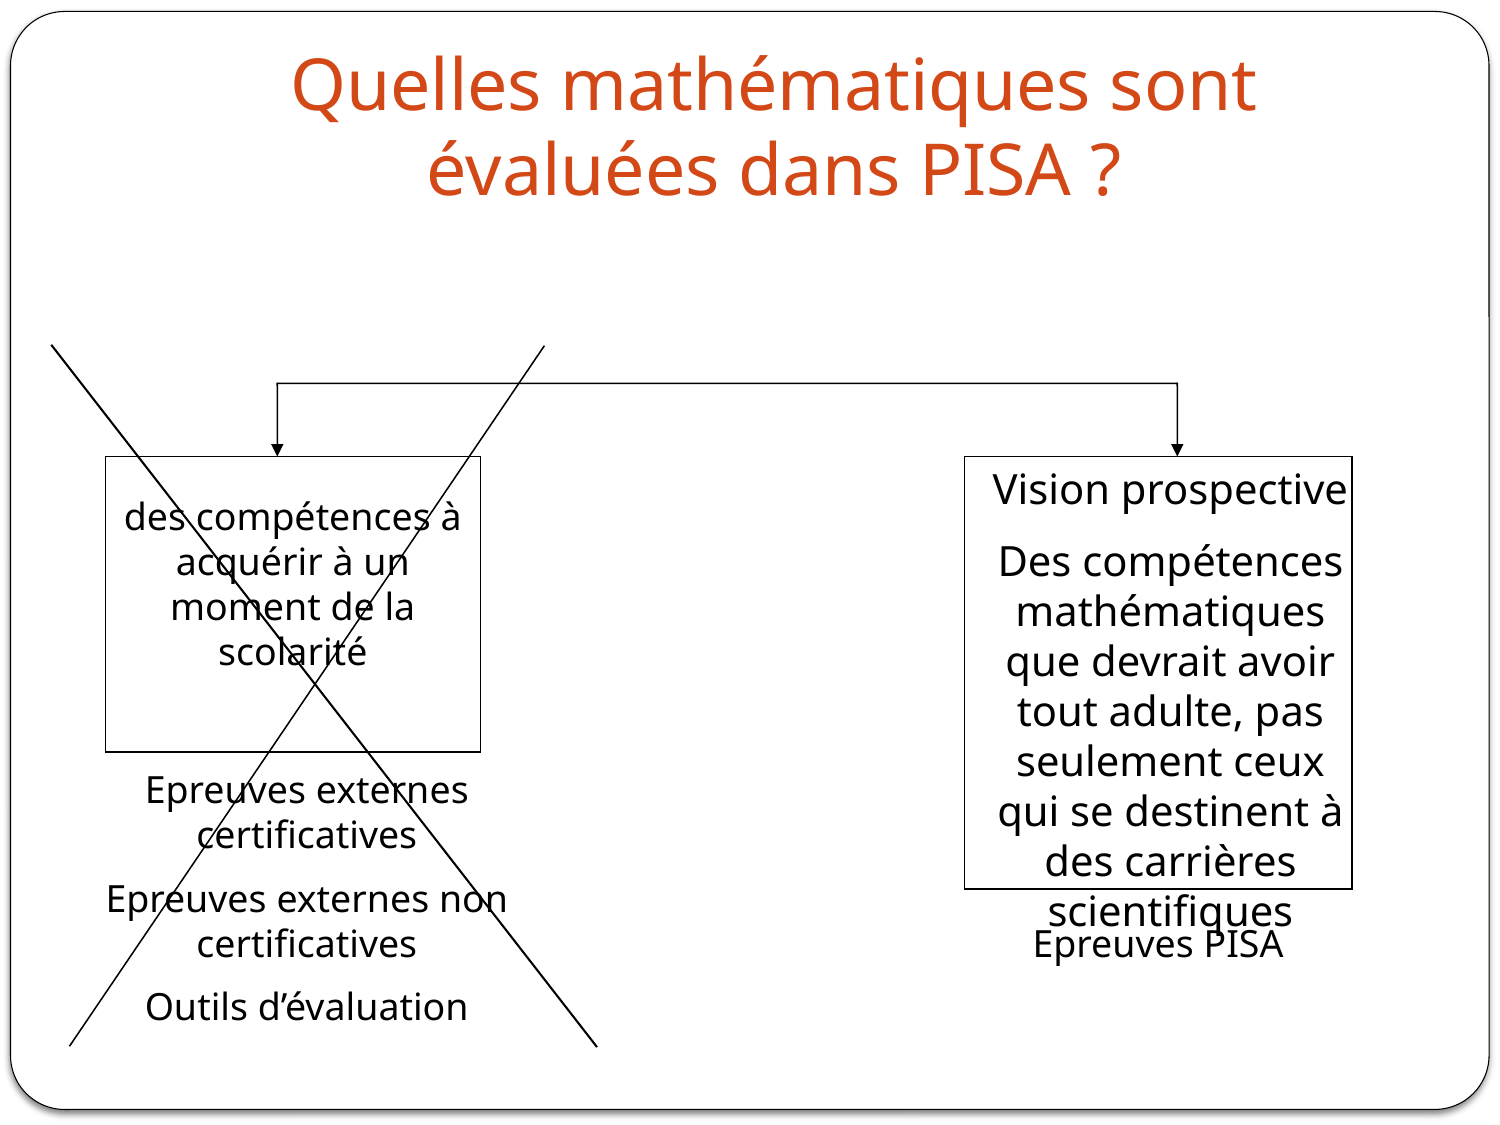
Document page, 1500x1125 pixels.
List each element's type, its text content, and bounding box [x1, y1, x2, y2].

text_box Quelles mathématiques sont évaluées dans PISA ? [136, 30, 1412, 219]
text_box Epreuves PISA [958, 912, 1359, 973]
text_box Vision prospective Des compétences mathématiques que devrait avoir tout adulte, pas seulement ceux qui se destinent à des carrières scientifiques [976, 456, 1365, 942]
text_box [546, 345, 597, 1047]
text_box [69, 345, 545, 1047]
text_box [964, 456, 1353, 890]
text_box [51, 345, 66, 1047]
text_box [1171, 382, 1184, 456]
